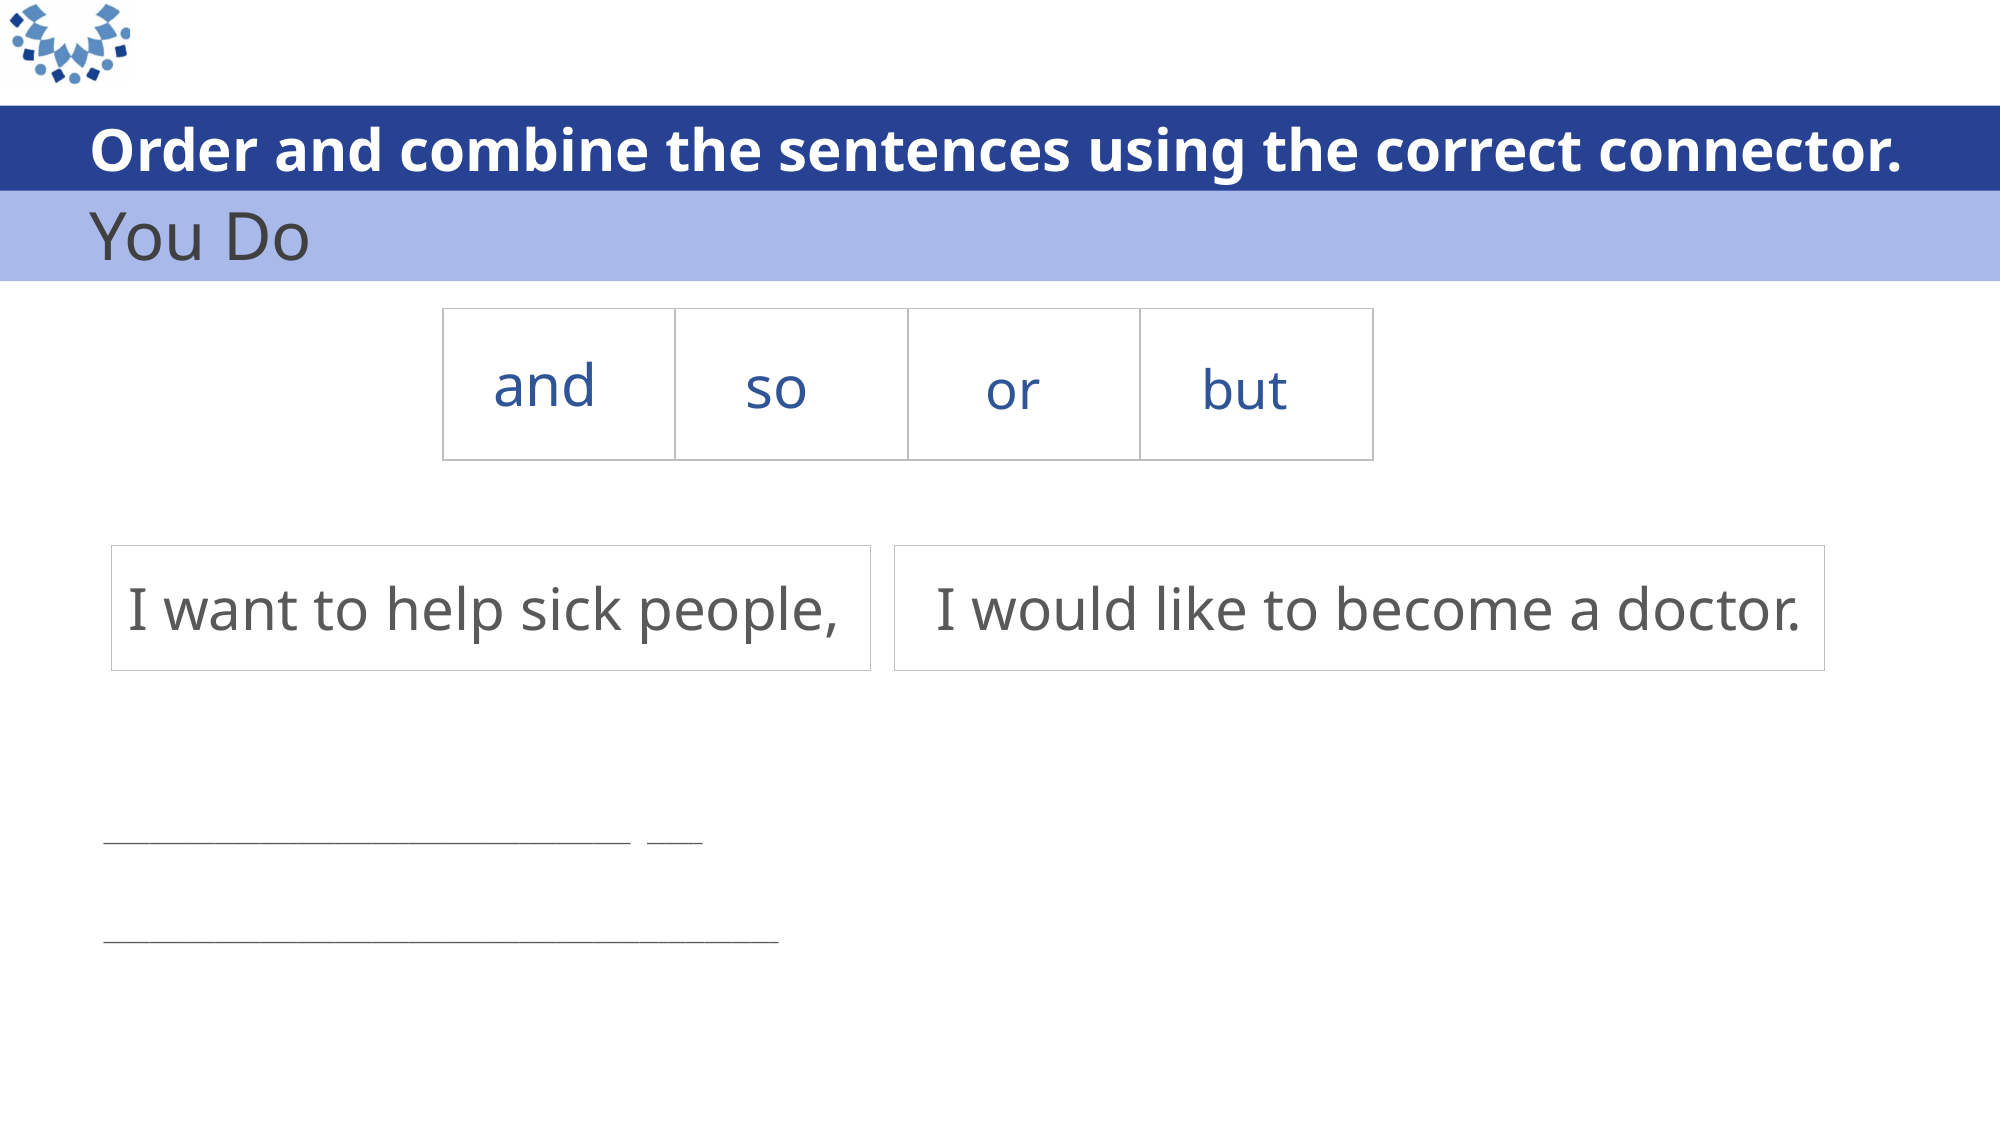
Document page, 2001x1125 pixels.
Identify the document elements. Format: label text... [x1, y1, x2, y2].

picture [1, 3, 130, 84]
text_box [111, 545, 871, 671]
text_box [894, 545, 1825, 671]
text_box _________________________________________________________ ______ _________________________________________________________________________ [88, 812, 2000, 938]
table_header [1141, 309, 1372, 459]
text_box so [731, 343, 825, 428]
table_header [909, 309, 1139, 459]
text_box and [478, 340, 613, 426]
text_box I would like to become a doctor. [921, 564, 1834, 650]
text_box Order and combine the sentences using the correct connector. [0, 105, 2000, 191]
table_header [676, 309, 907, 459]
text_box I want to help sick people, [113, 564, 893, 650]
table_header [444, 309, 674, 459]
text_box but [1186, 348, 1303, 428]
text_box or [970, 348, 1056, 428]
text_box You Do [0, 191, 2000, 282]
